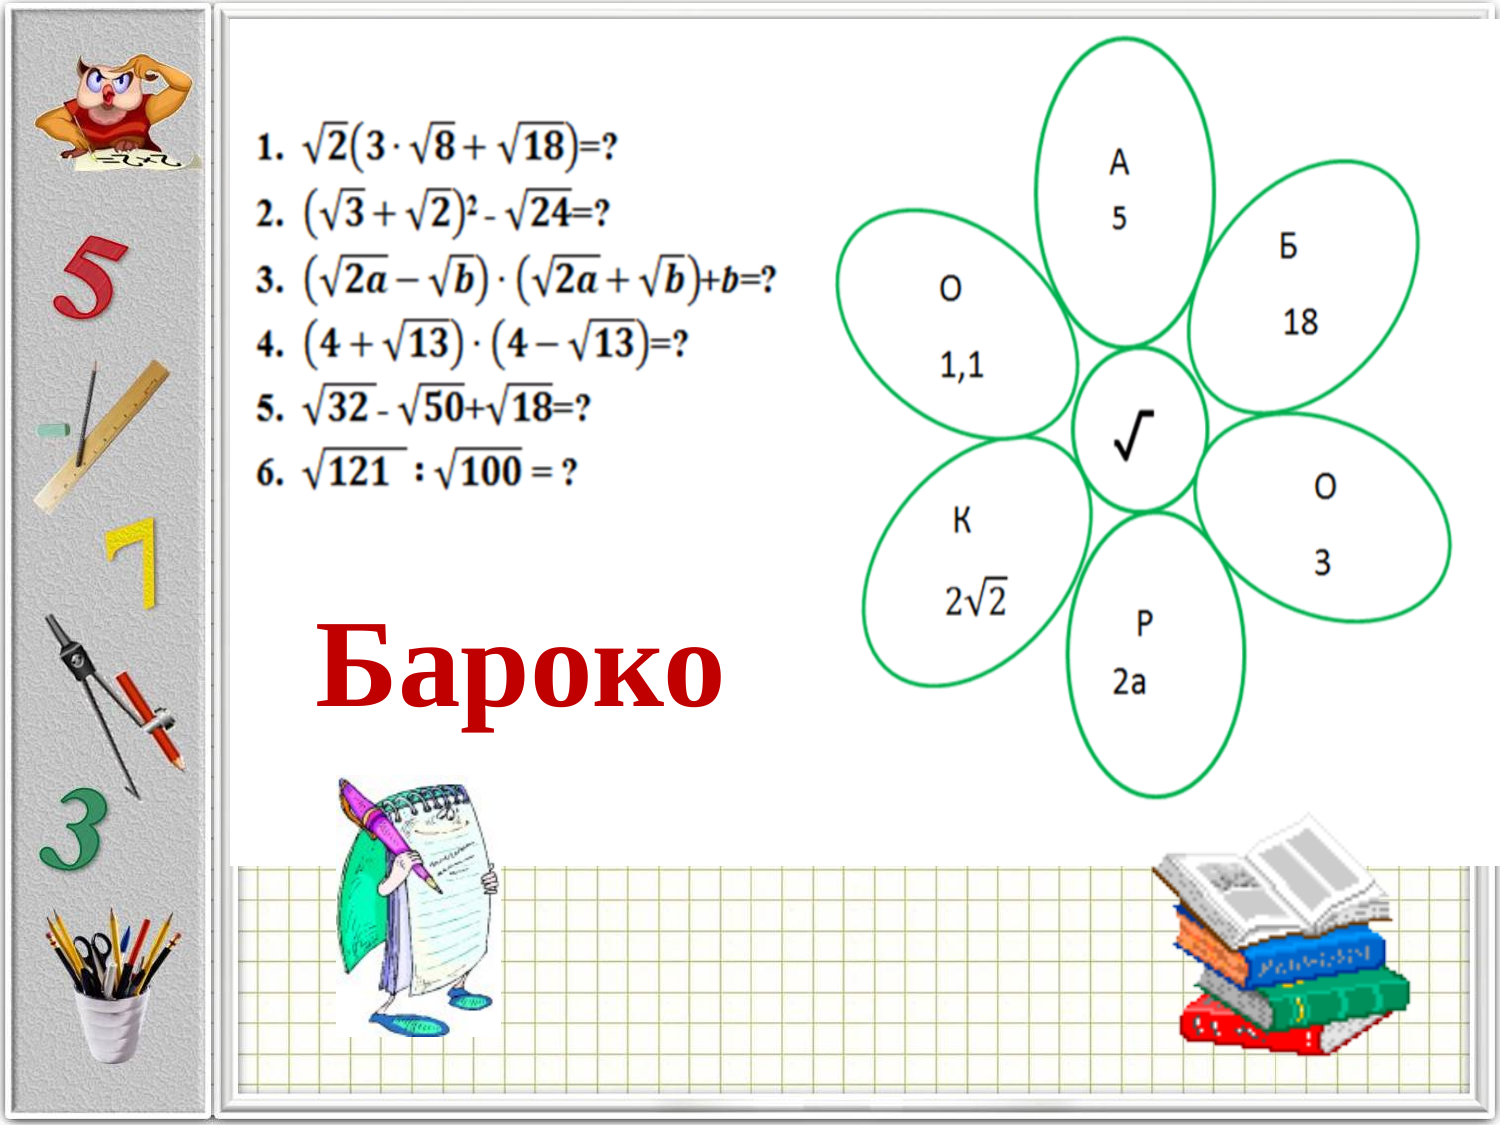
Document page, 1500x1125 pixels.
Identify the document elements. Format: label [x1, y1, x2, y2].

picture [0, 0, 1500, 1125]
title [171, 0, 1471, 926]
